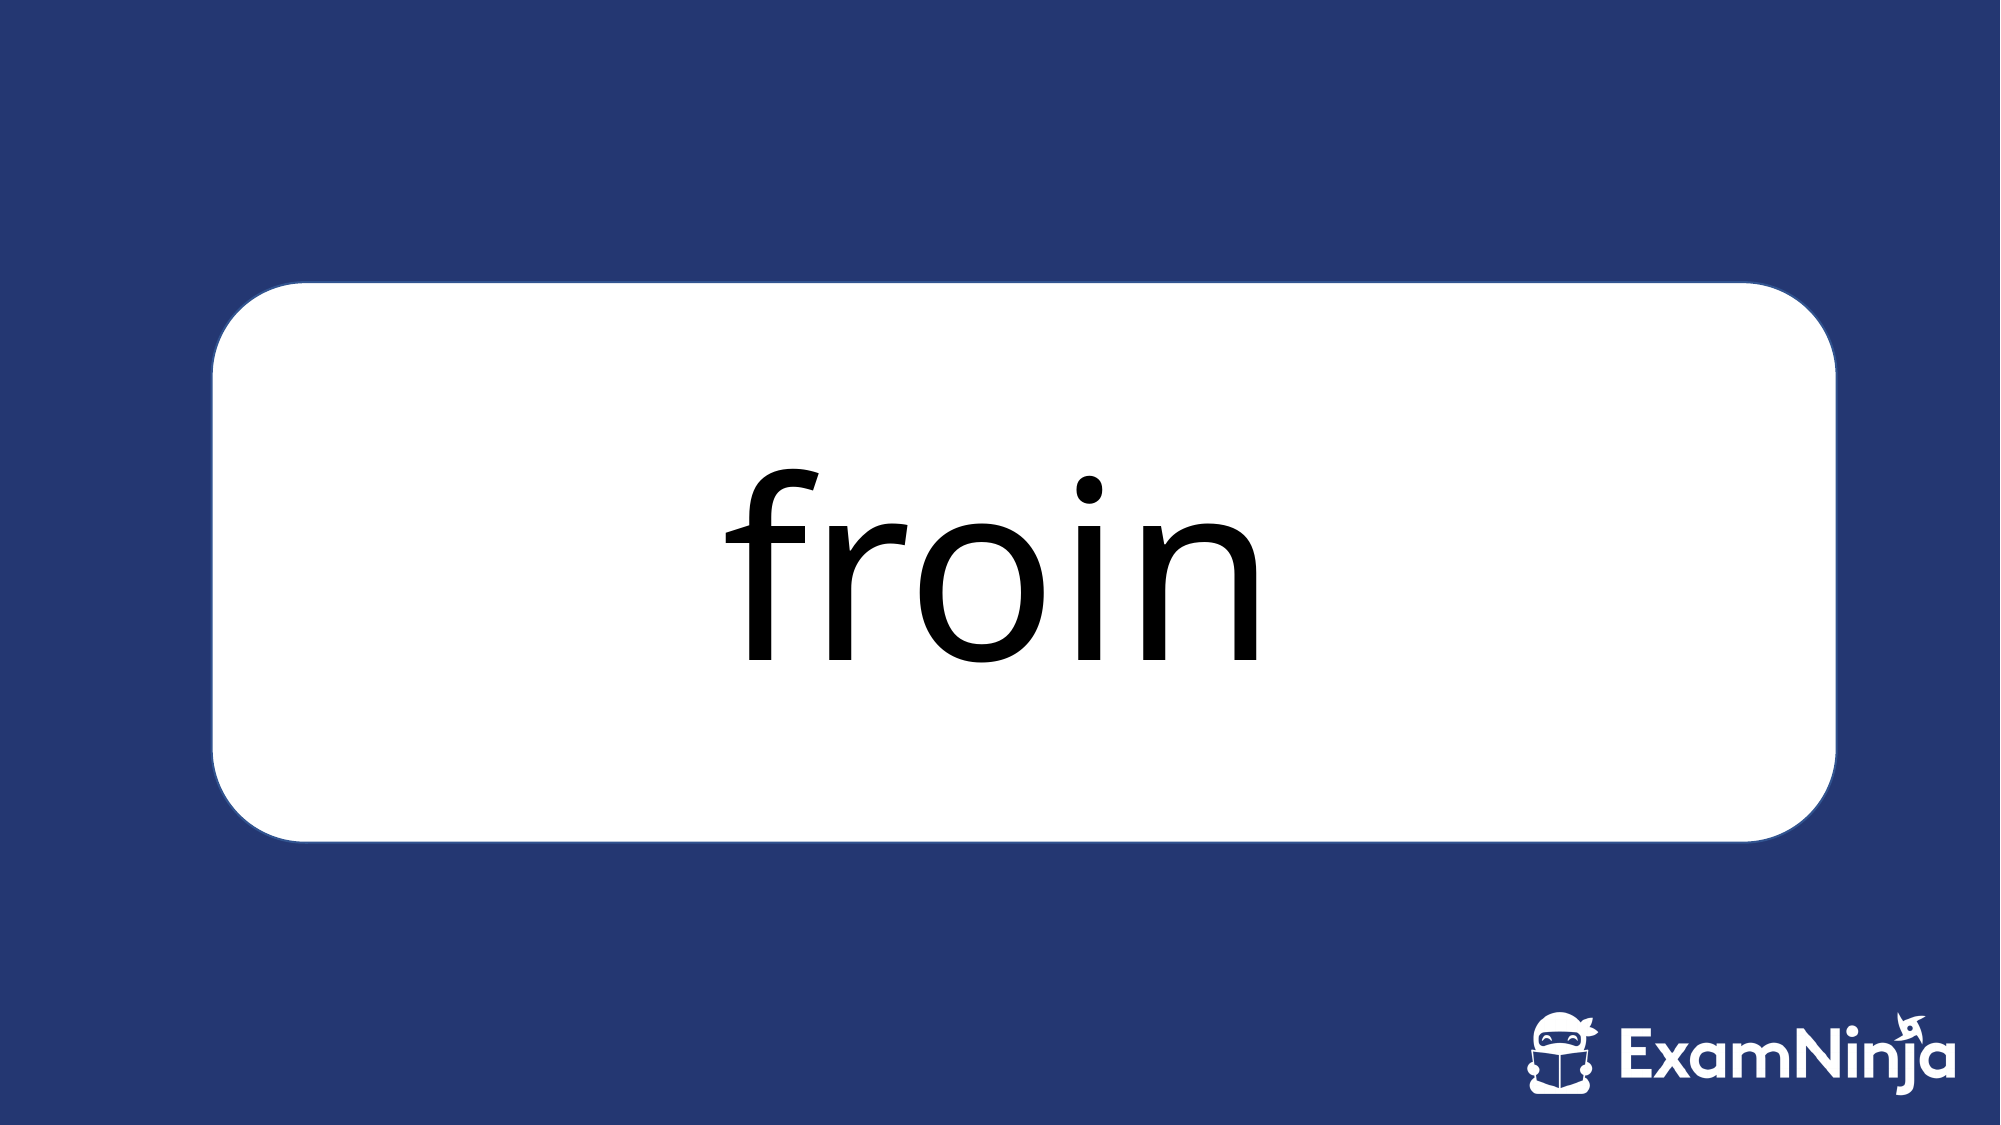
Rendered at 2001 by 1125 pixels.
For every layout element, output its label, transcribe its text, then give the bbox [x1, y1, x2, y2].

picture [1501, 1003, 1979, 1102]
text_box froin [143, 403, 1857, 719]
text_box [210, 281, 1838, 403]
text_box [210, 719, 1838, 844]
